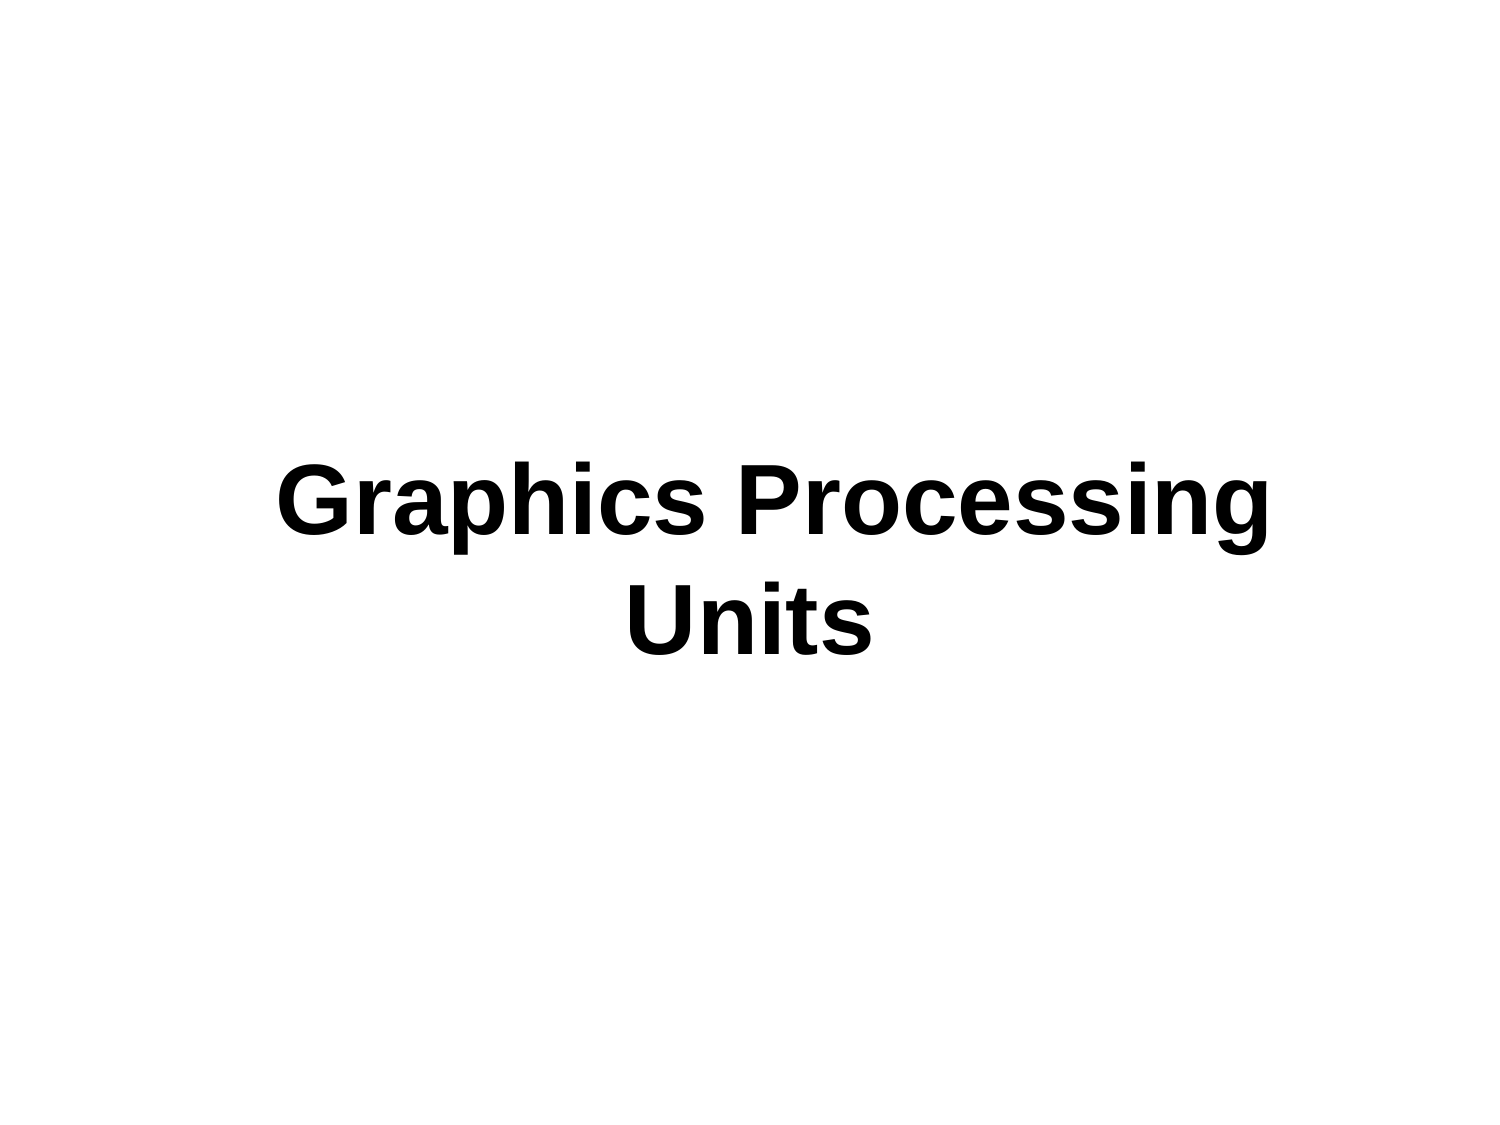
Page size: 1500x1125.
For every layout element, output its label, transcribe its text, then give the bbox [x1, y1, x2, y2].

title Graphics Processing Units [112, 435, 1388, 690]
